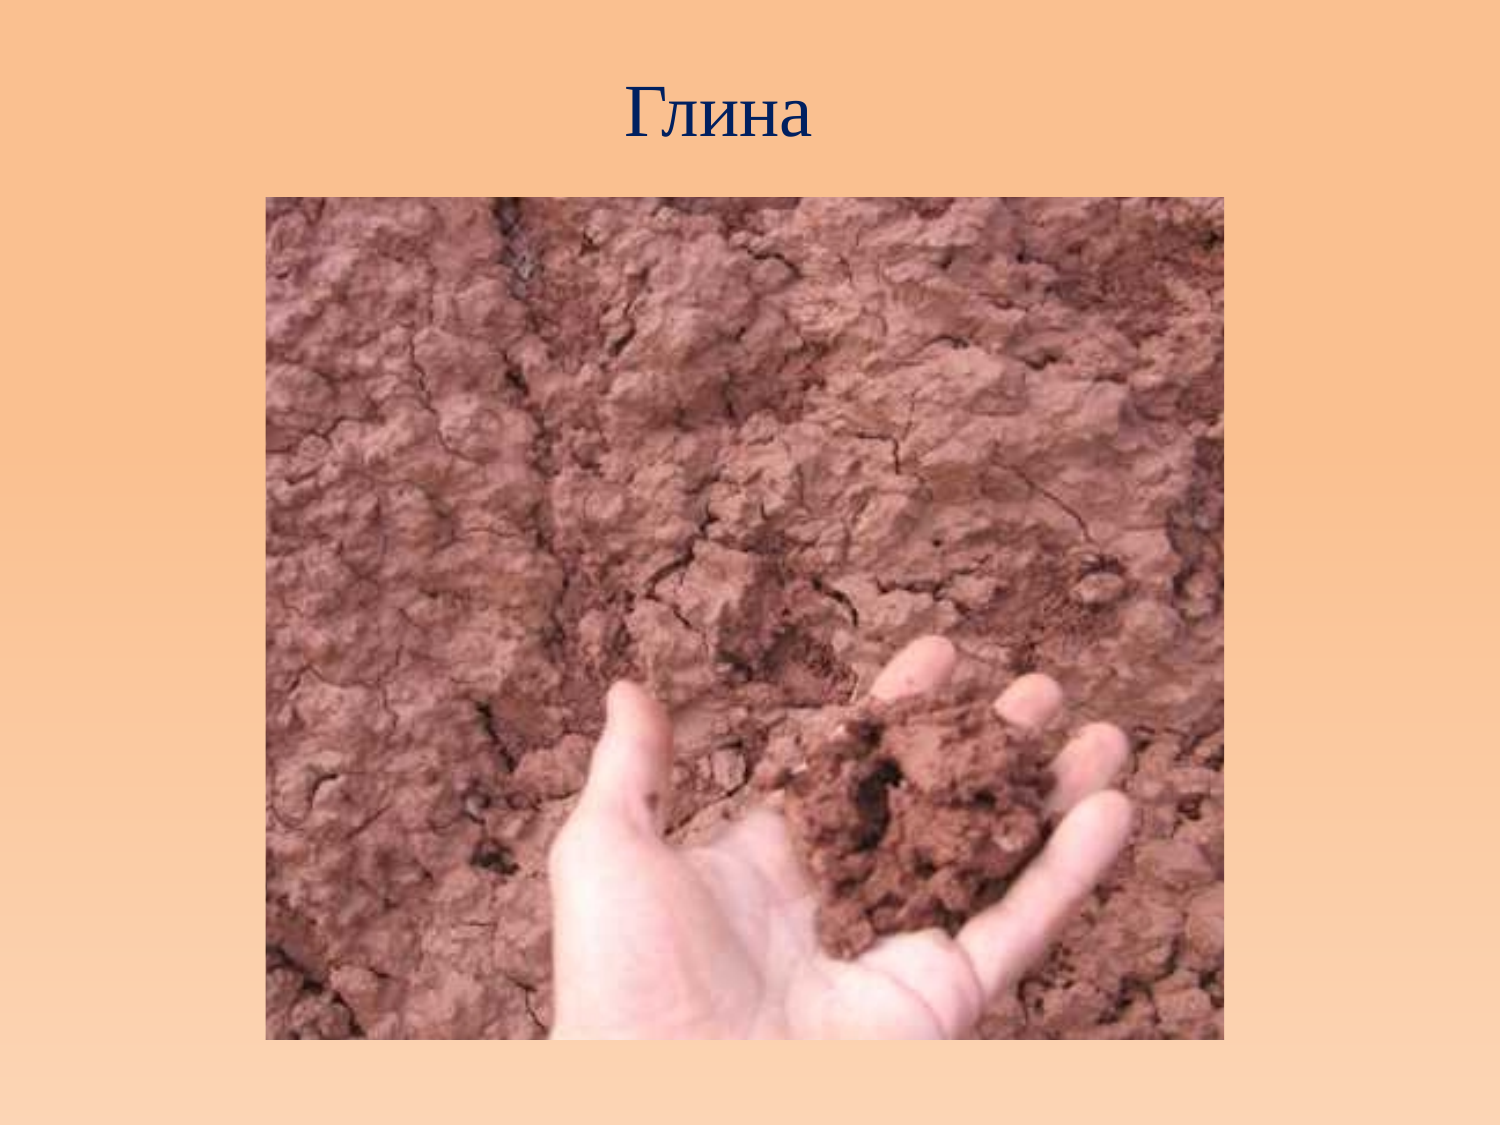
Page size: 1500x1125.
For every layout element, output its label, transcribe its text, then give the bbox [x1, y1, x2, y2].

text_box Глина [609, 54, 829, 160]
picture [265, 197, 1225, 1040]
